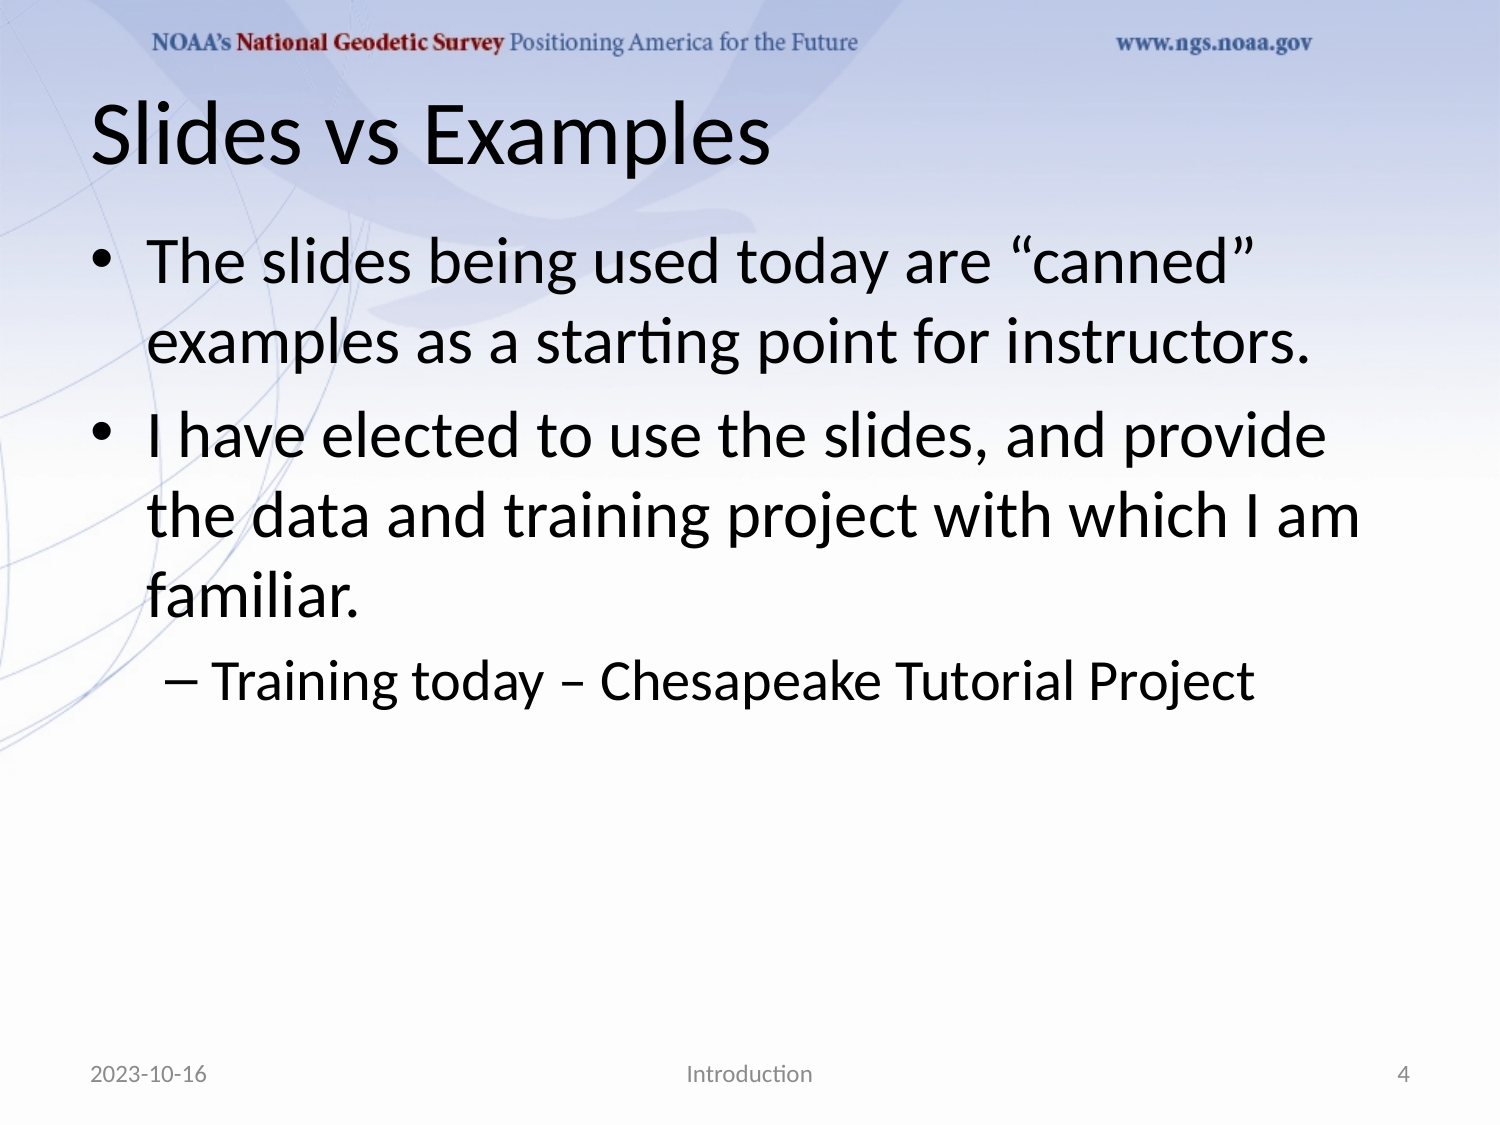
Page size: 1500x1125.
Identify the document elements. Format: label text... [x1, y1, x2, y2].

title Slides vs Examples [74, 74, 1426, 181]
picture [0, 0, 1500, 1125]
footer Introduction [512, 1042, 988, 1103]
slide_number 4 [1074, 1042, 1425, 1103]
list The slides being used today are “canned” examples as a starting point for instructors. I have elected to use the slides, and provide the data and training project with which I am familiar. Training today – Chesapeake Tutorial Project [74, 209, 1426, 1021]
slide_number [75, 1042, 425, 1103]
